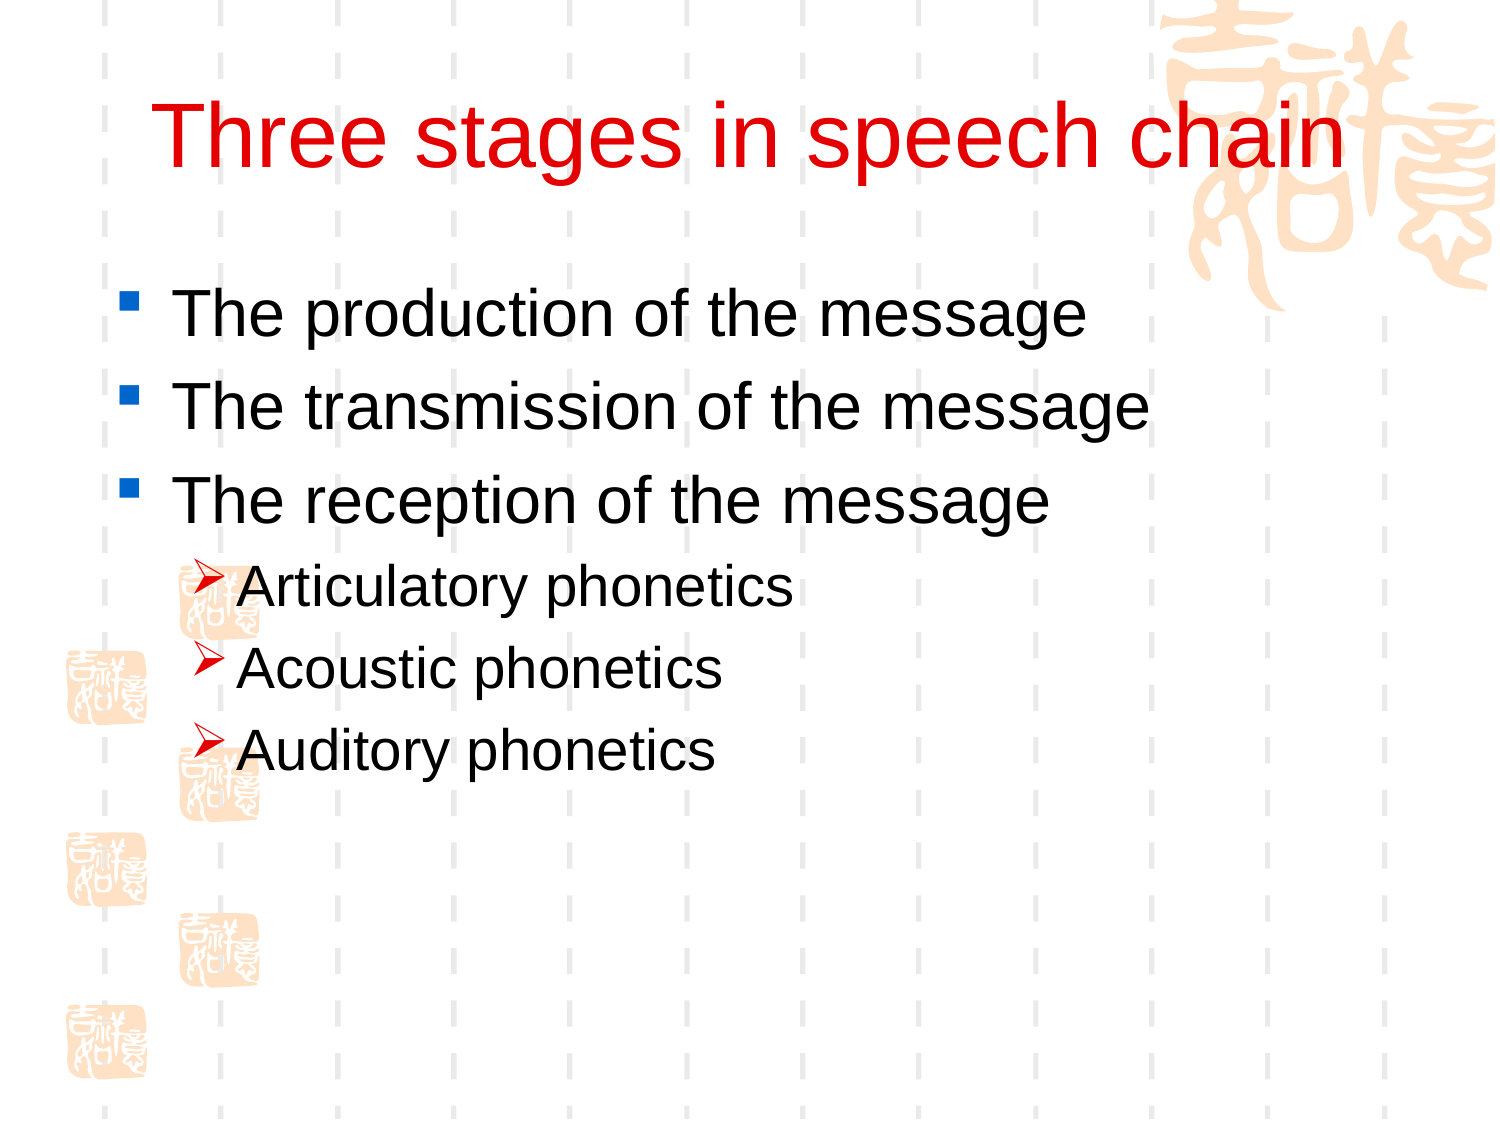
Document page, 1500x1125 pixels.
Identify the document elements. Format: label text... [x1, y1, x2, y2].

list The production of the message The transmission of the message The reception of the message Articulatory phonetics Acoustic phonetics Auditory phonetics [99, 262, 1438, 1001]
title Three stages in speech chain [48, 37, 1451, 226]
